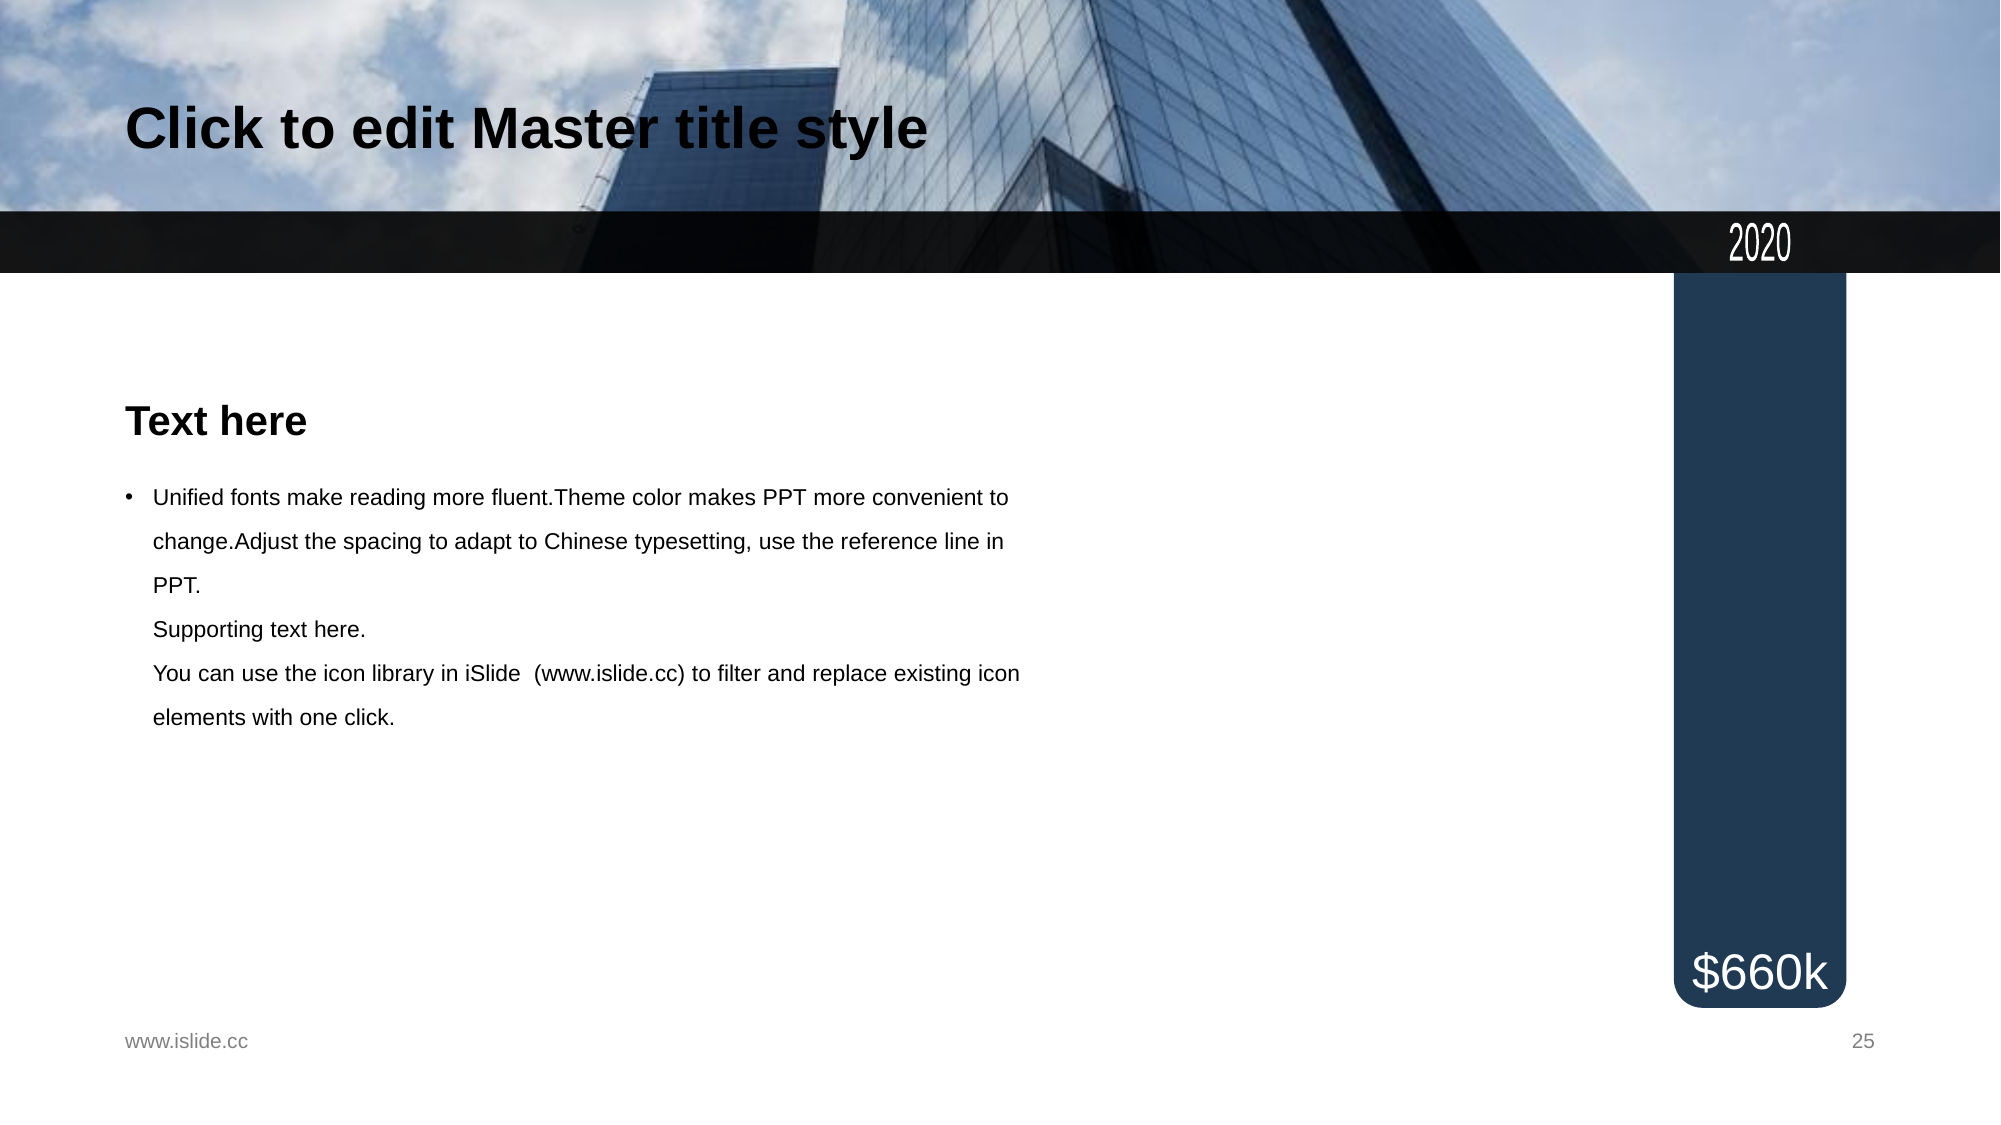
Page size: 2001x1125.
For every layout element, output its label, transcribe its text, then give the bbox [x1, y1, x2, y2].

footer www.islide.cc [109, 1023, 790, 1058]
slide_number 25 [1412, 1023, 1890, 1058]
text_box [0, 0, 2000, 1008]
